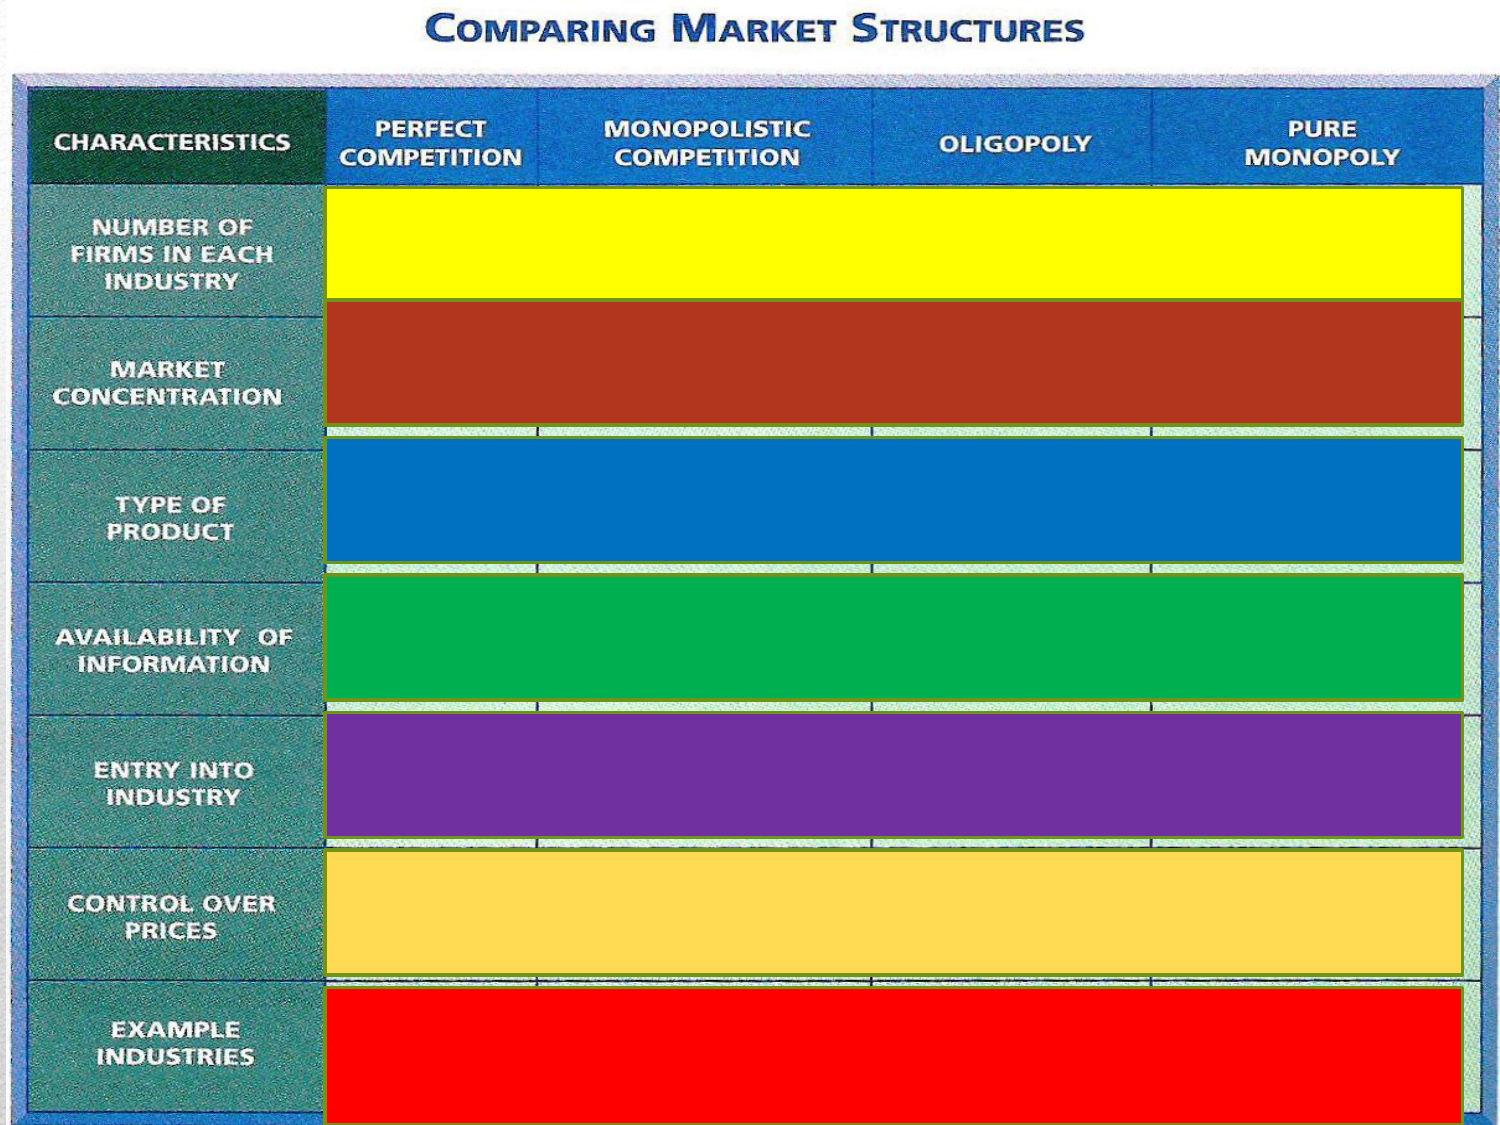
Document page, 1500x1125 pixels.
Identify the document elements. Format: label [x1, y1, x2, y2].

list [5, 0, 1500, 1125]
